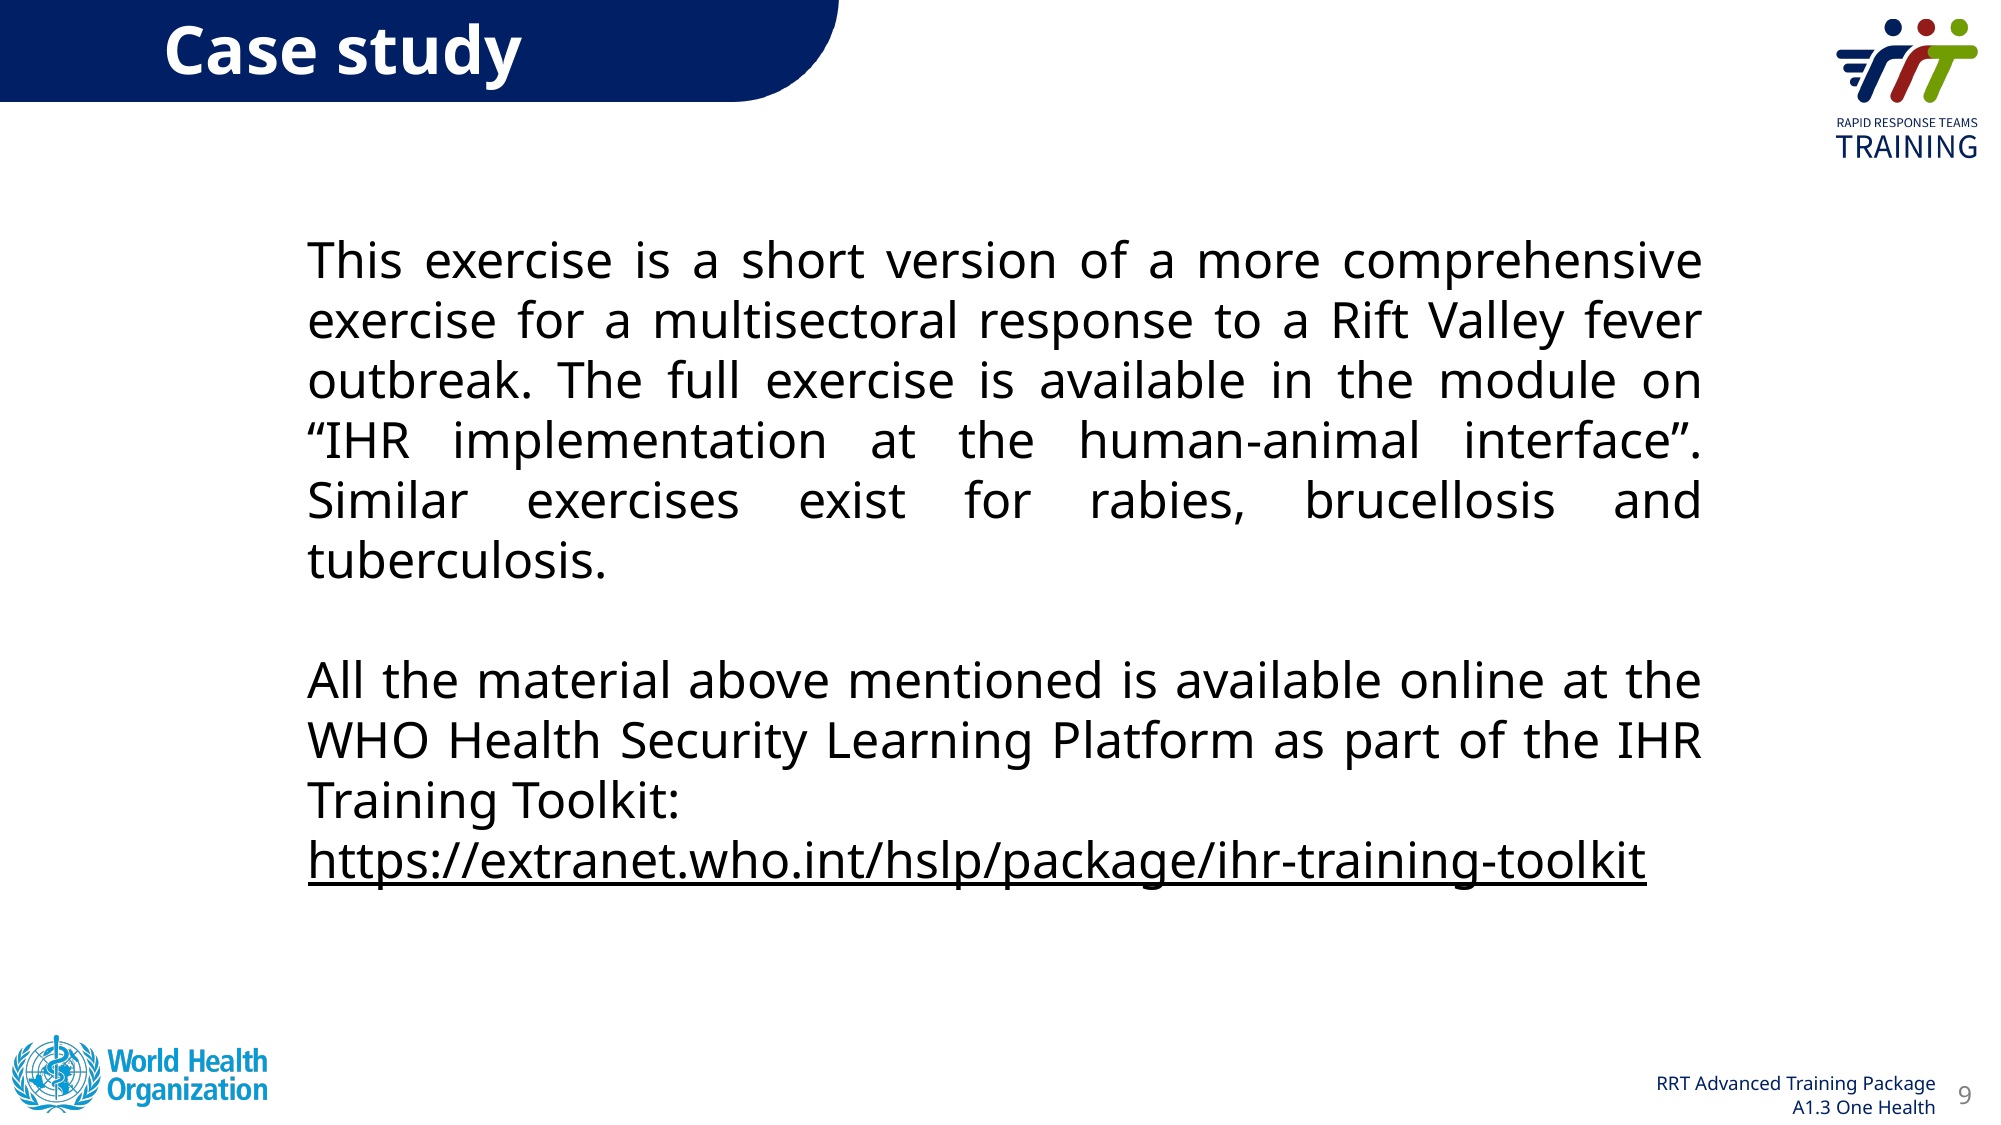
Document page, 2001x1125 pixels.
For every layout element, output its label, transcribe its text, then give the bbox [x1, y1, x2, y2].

picture [1835, 19, 1978, 167]
picture [58, 1050, 64, 1058]
text_box Case study [5, 9, 577, 97]
picture [12, 1035, 267, 1113]
picture [0, 0, 839, 102]
text_box This exercise is a short version of a more comprehensive exercise for a multisectoral response to a Rift Valley fever outbreak. The full exercise is available in the module on “IHR implementation at the human-animal interface”. Similar exercises exist for rabies, brucellosis and tuberculosis. All the material above mentioned is available online at the WHO Health Security Learning Platform as part of the IHR Training Toolkit: https://extranet.who.int/hslp/package/ihr-training-toolkit [299, 220, 1712, 965]
picture [12, 1083, 48, 1113]
